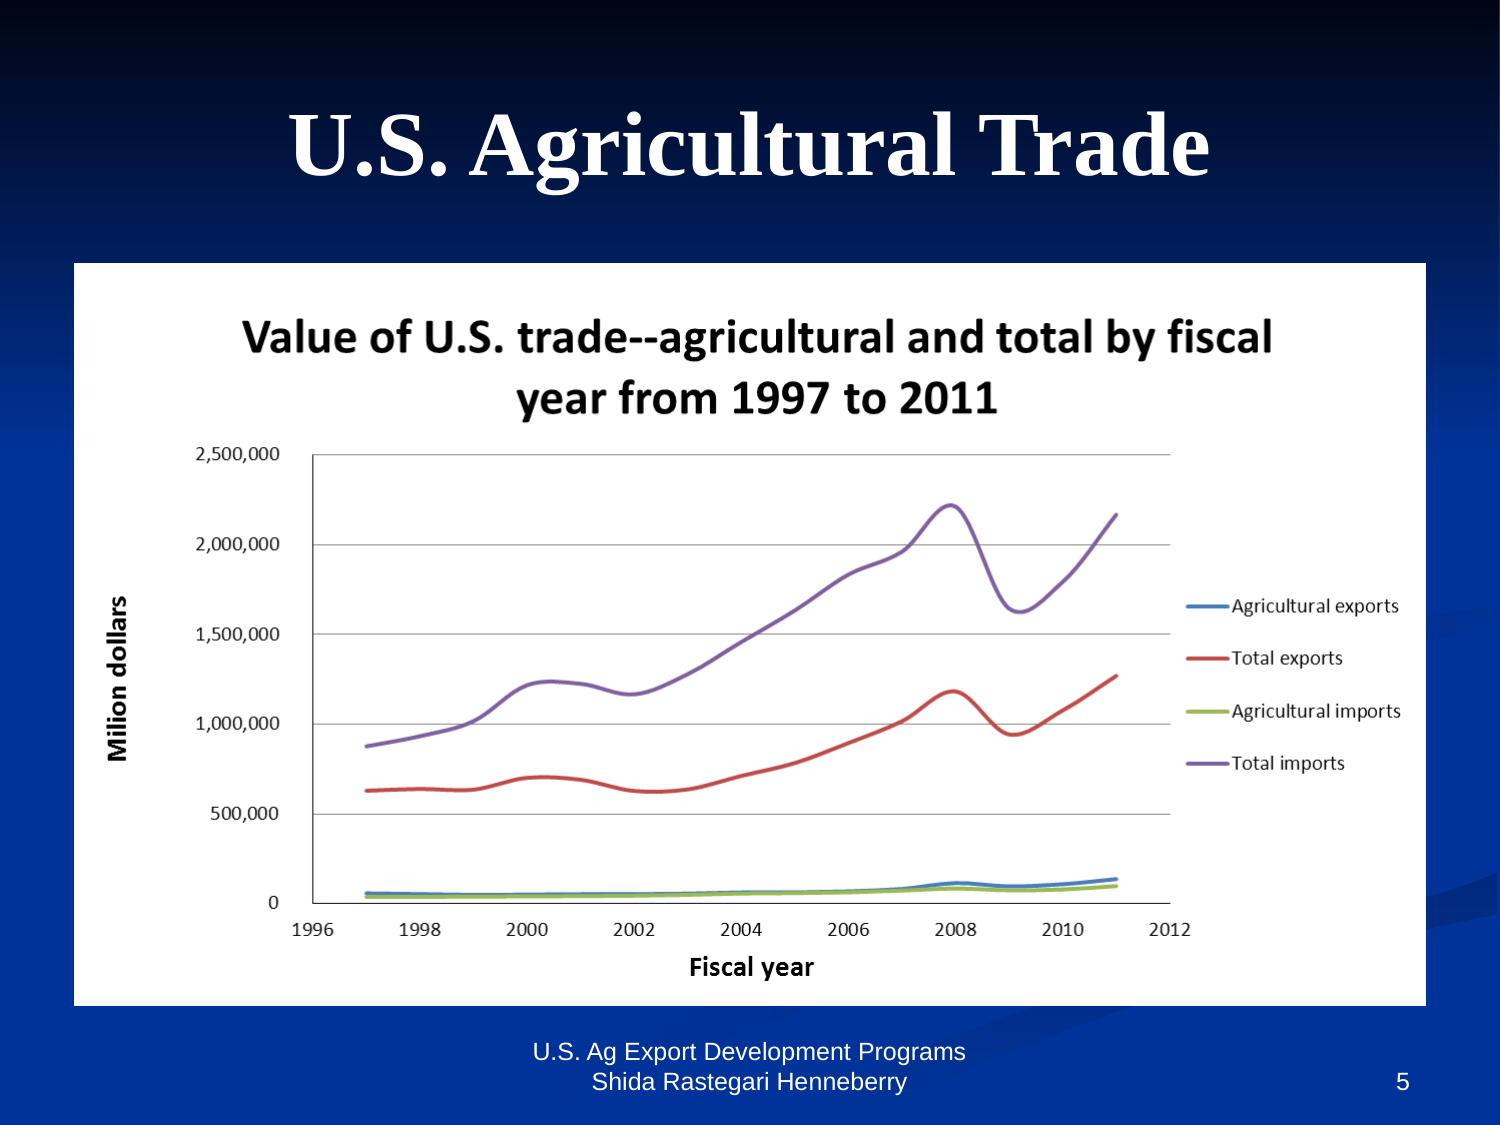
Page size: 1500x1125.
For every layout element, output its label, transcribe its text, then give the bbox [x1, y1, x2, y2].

title U.S. Agricultural Trade [75, 45, 1425, 233]
slide_number 5 [1074, 1025, 1425, 1104]
footer U.S. Ag Export Development Programs Shida Rastegari Henneberry [512, 1025, 988, 1104]
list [66, 253, 1434, 1014]
